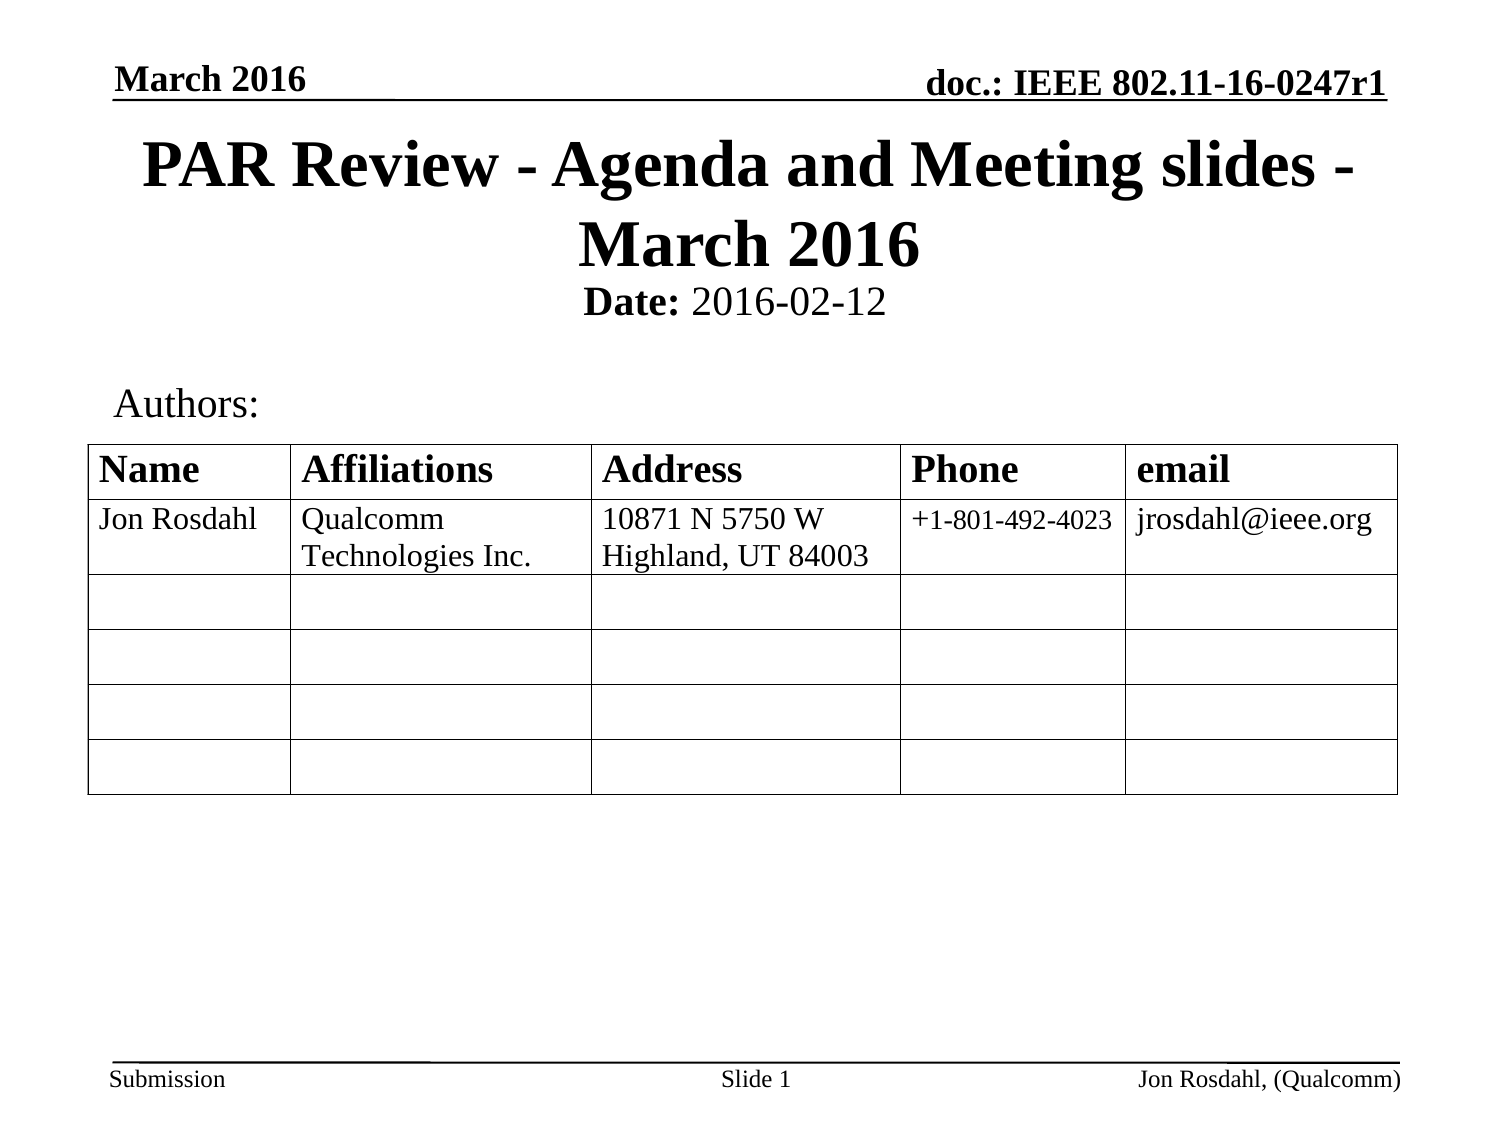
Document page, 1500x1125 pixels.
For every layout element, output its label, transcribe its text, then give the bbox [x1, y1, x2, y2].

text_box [87, 444, 1401, 842]
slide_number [114, 54, 493, 100]
list Date: 2016-02-12 [97, 265, 1374, 332]
title PAR Review - Agenda and Meeting slides - March 2016 [112, 112, 1388, 288]
text_box Authors: [97, 368, 336, 431]
slide_number Slide 1 [712, 1061, 800, 1123]
footer Jon Rosdahl, (Qualcomm) [902, 1061, 1402, 1093]
